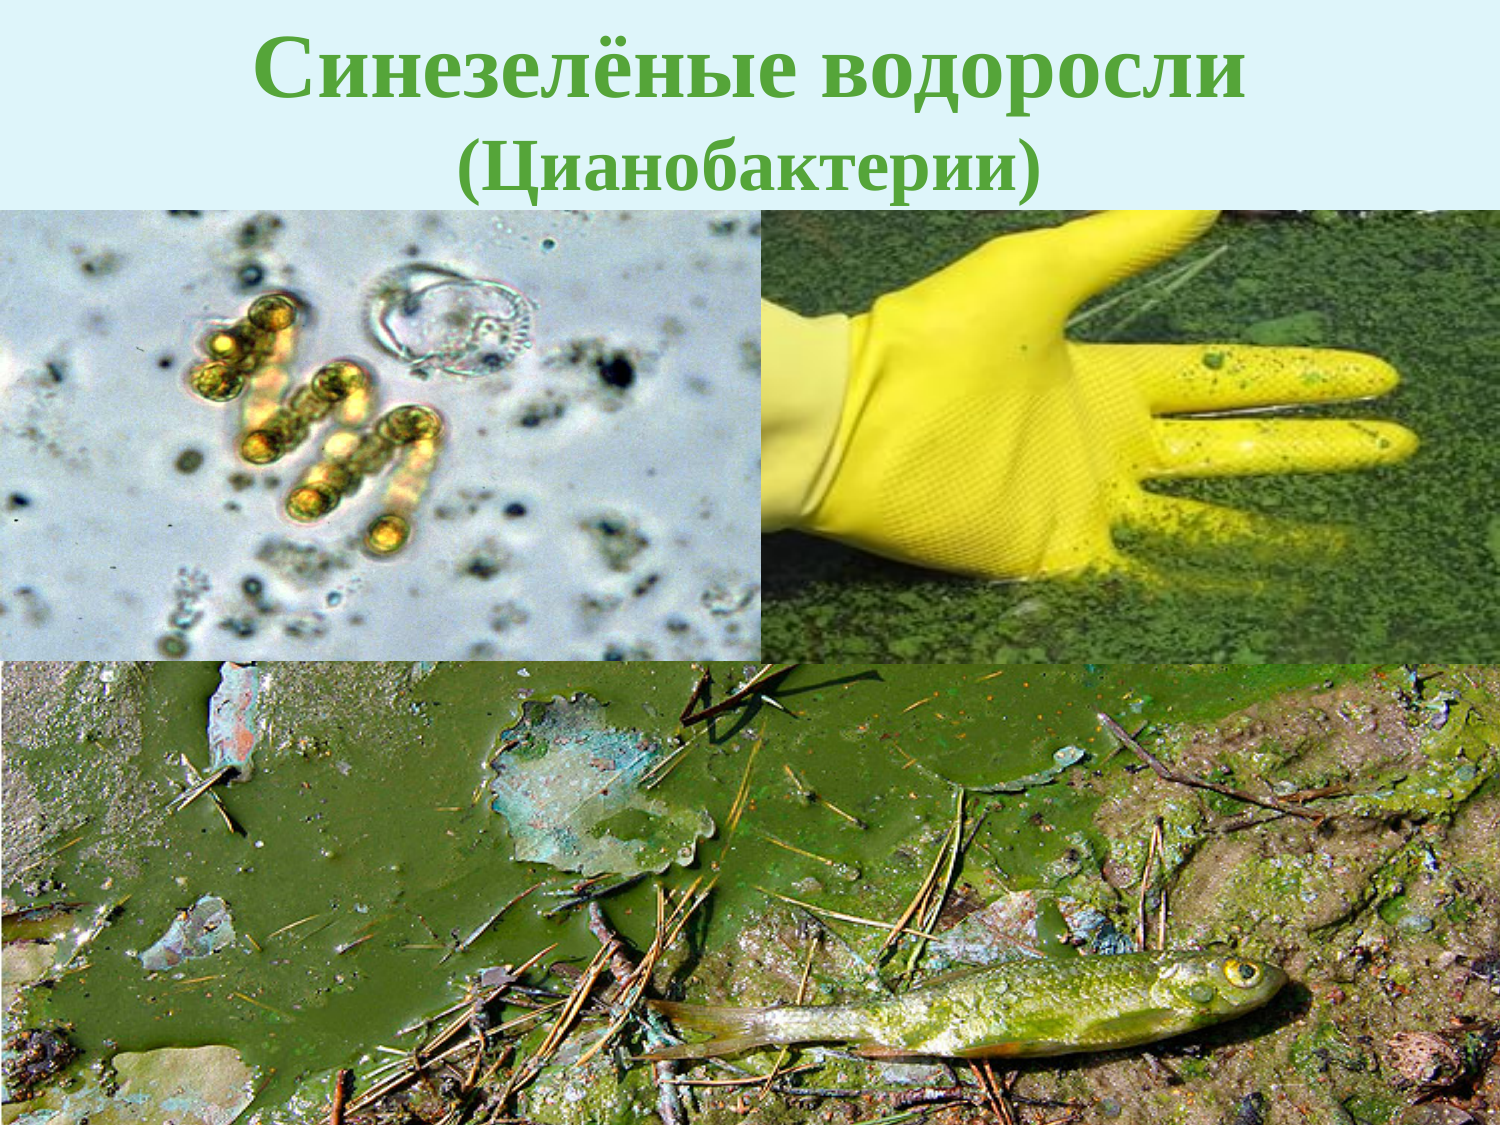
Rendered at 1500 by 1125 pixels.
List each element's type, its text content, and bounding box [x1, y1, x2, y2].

picture [0, 210, 1500, 1125]
title Синезелёные водоросли (Цианобактерии) [0, 0, 1500, 210]
